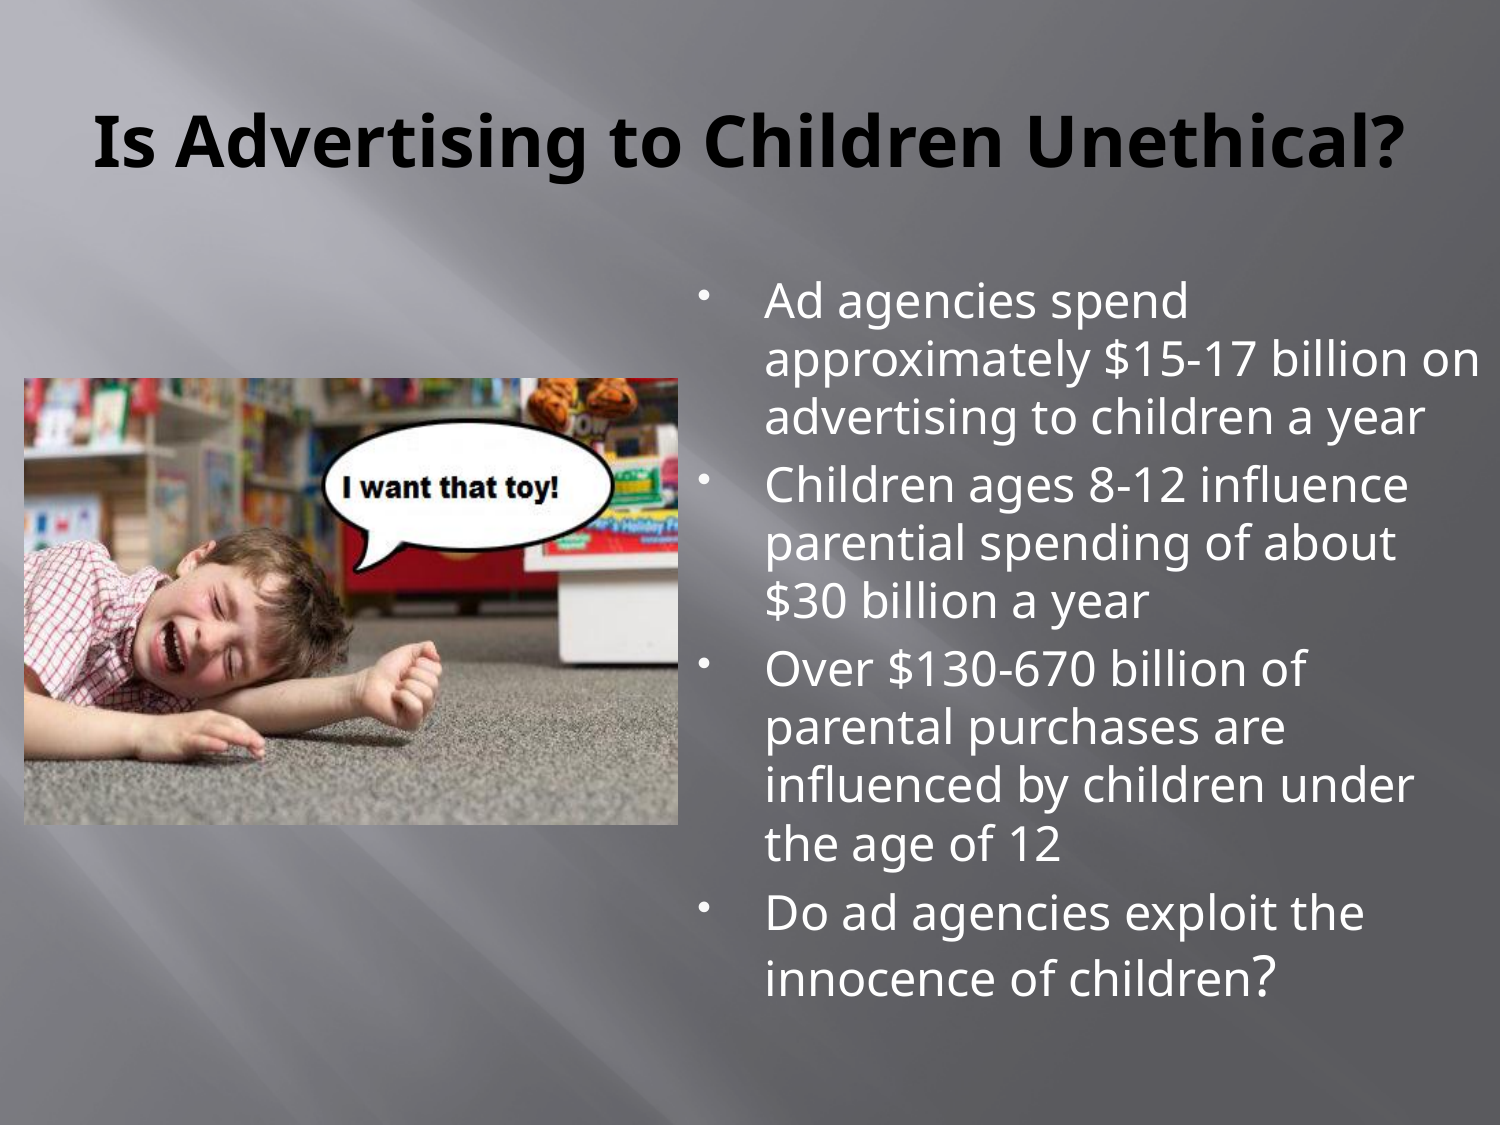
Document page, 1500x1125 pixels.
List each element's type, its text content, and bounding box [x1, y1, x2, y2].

title Is Advertising to Children Unethical? [75, 45, 1425, 233]
list Ad agencies spend approximately $15-17 billion on advertising to children a year Children ages 8-12 influence parential spending of about $30 billion a year Over $130-670 billion of parental purchases are influenced by children under the age of 12 Do ad agencies exploit the innocence of children? [662, 262, 1500, 1035]
picture [24, 377, 678, 826]
